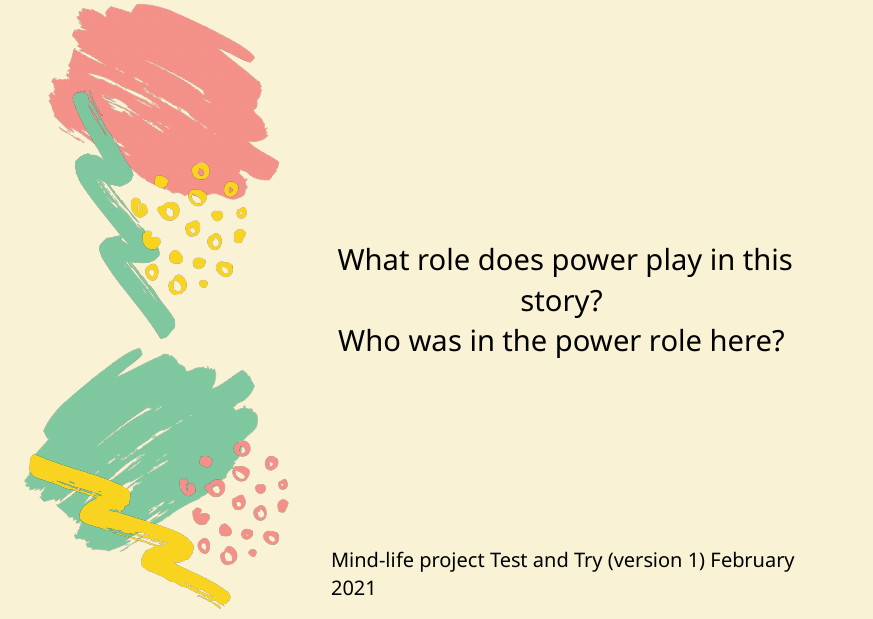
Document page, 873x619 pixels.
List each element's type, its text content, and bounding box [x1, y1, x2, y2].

text_box Mind-life project Test and Try (version 1) February 2021 [331, 543, 812, 600]
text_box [0, 0, 319, 619]
text_box What role does power play in this story? Who was in the power role here? [323, 235, 812, 358]
